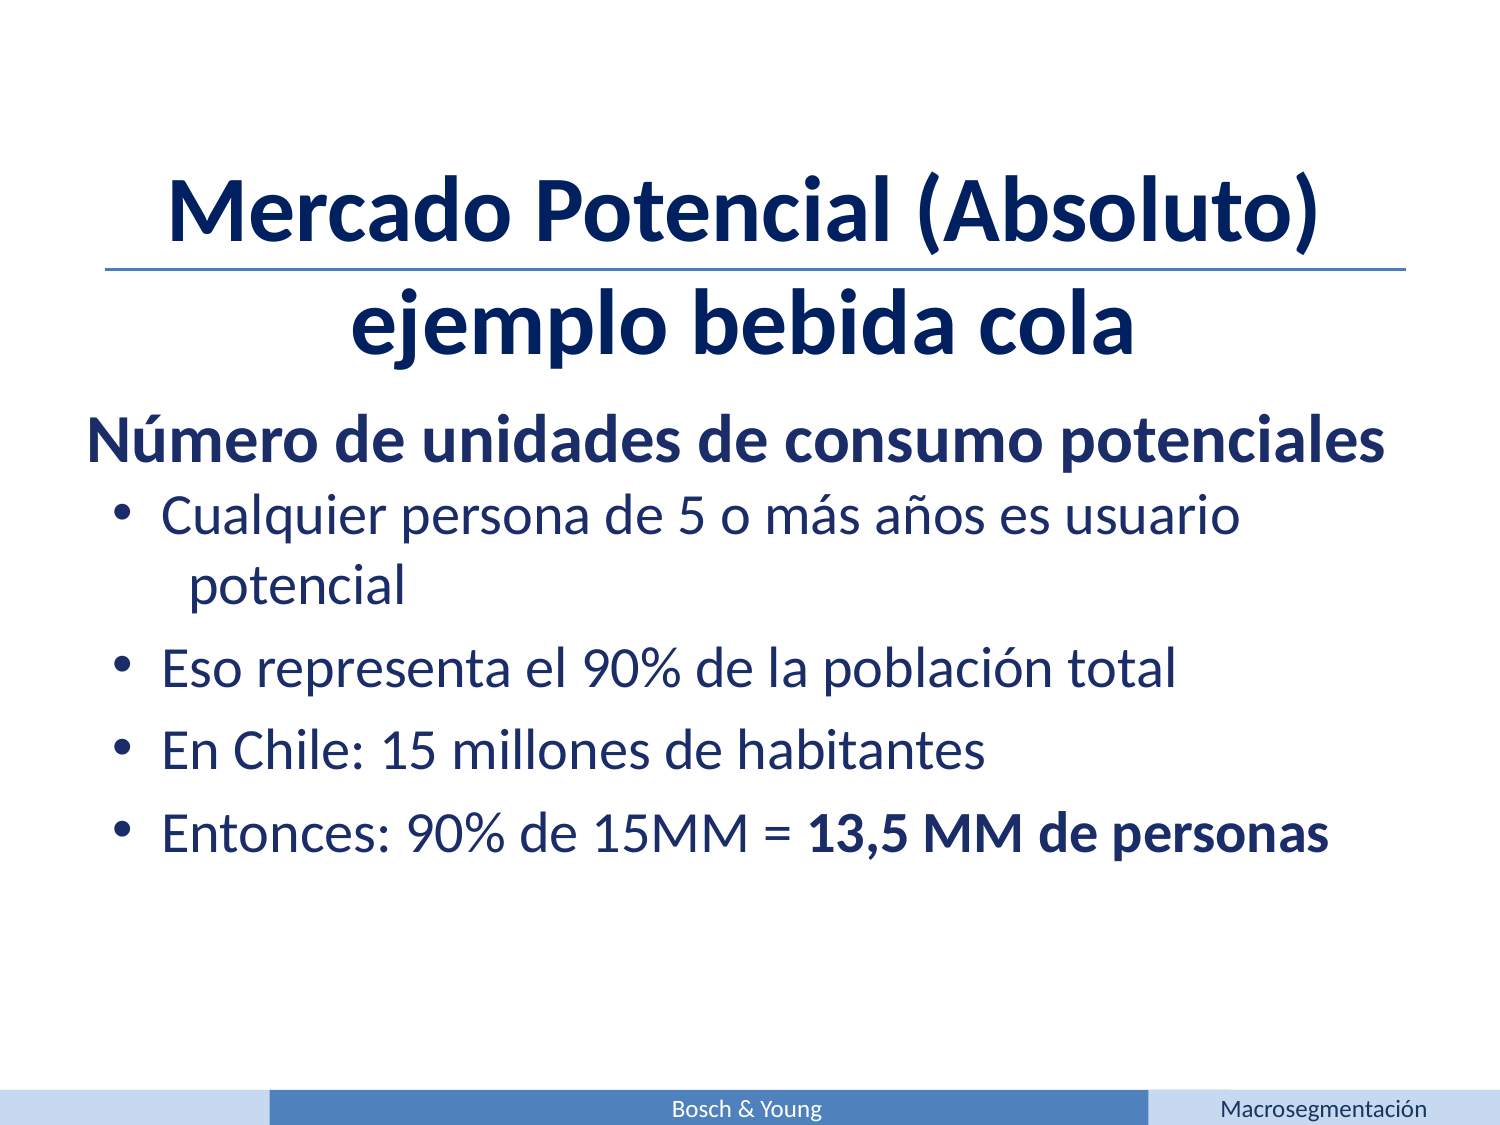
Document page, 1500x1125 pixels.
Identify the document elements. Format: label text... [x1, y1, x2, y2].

text_box Mercado Potencial (Absoluto) ejemplo bebida cola [58, 140, 1430, 381]
text_box Macrosegmentación [1146, 1088, 1500, 1125]
text_box [0, 1088, 272, 1125]
text_box Número de unidades de consumo potenciales Cualquier persona de 5 o más años es usuario potencial Eso representa el 90% de la población total En Chile: 15 millones de habitantes Entonces: 90% de 15MM = 13,5 MM de personas [58, 386, 1442, 872]
text_box Bosch & Young [272, 1088, 1146, 1125]
